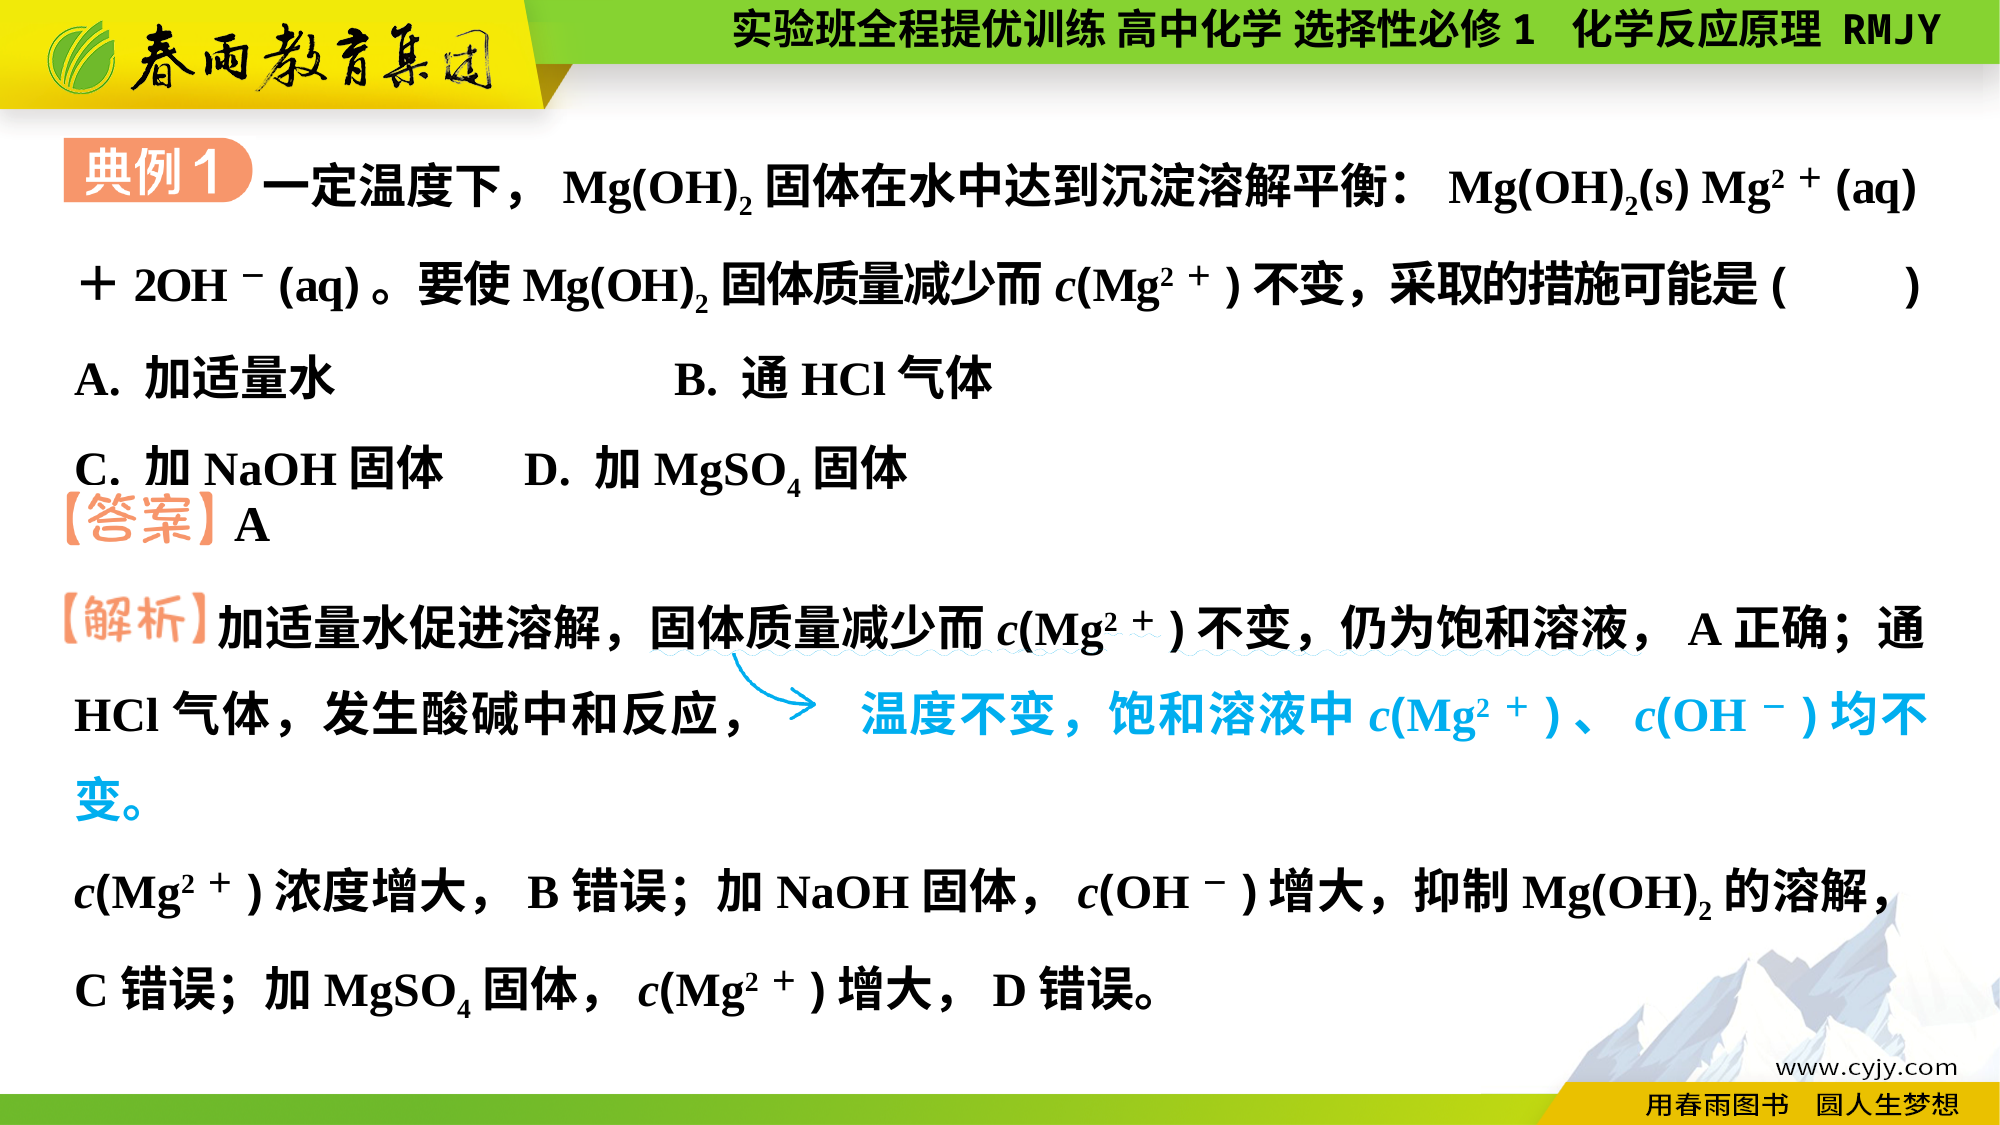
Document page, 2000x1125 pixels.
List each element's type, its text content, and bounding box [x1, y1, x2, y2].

text_box A [219, 483, 286, 559]
text_box 加适量水促进溶解，固体质量减少而c(Mg2＋)不变，仍为饱和溶液，A正确；通HCl气体，发生酸碱中和反应， 温度不变，饱和溶液中c(Mg2＋)、c(OH－)均不变。 c(Mg2＋)浓度增大，B错误；加NaOH固体，c(OH－)增大，抑制Mg(OH)2的溶解，C错误；加MgSO4固体，c(Mg2＋)增大，D错误。 [59, 561, 1944, 1031]
picture [0, 0, 2000, 1125]
